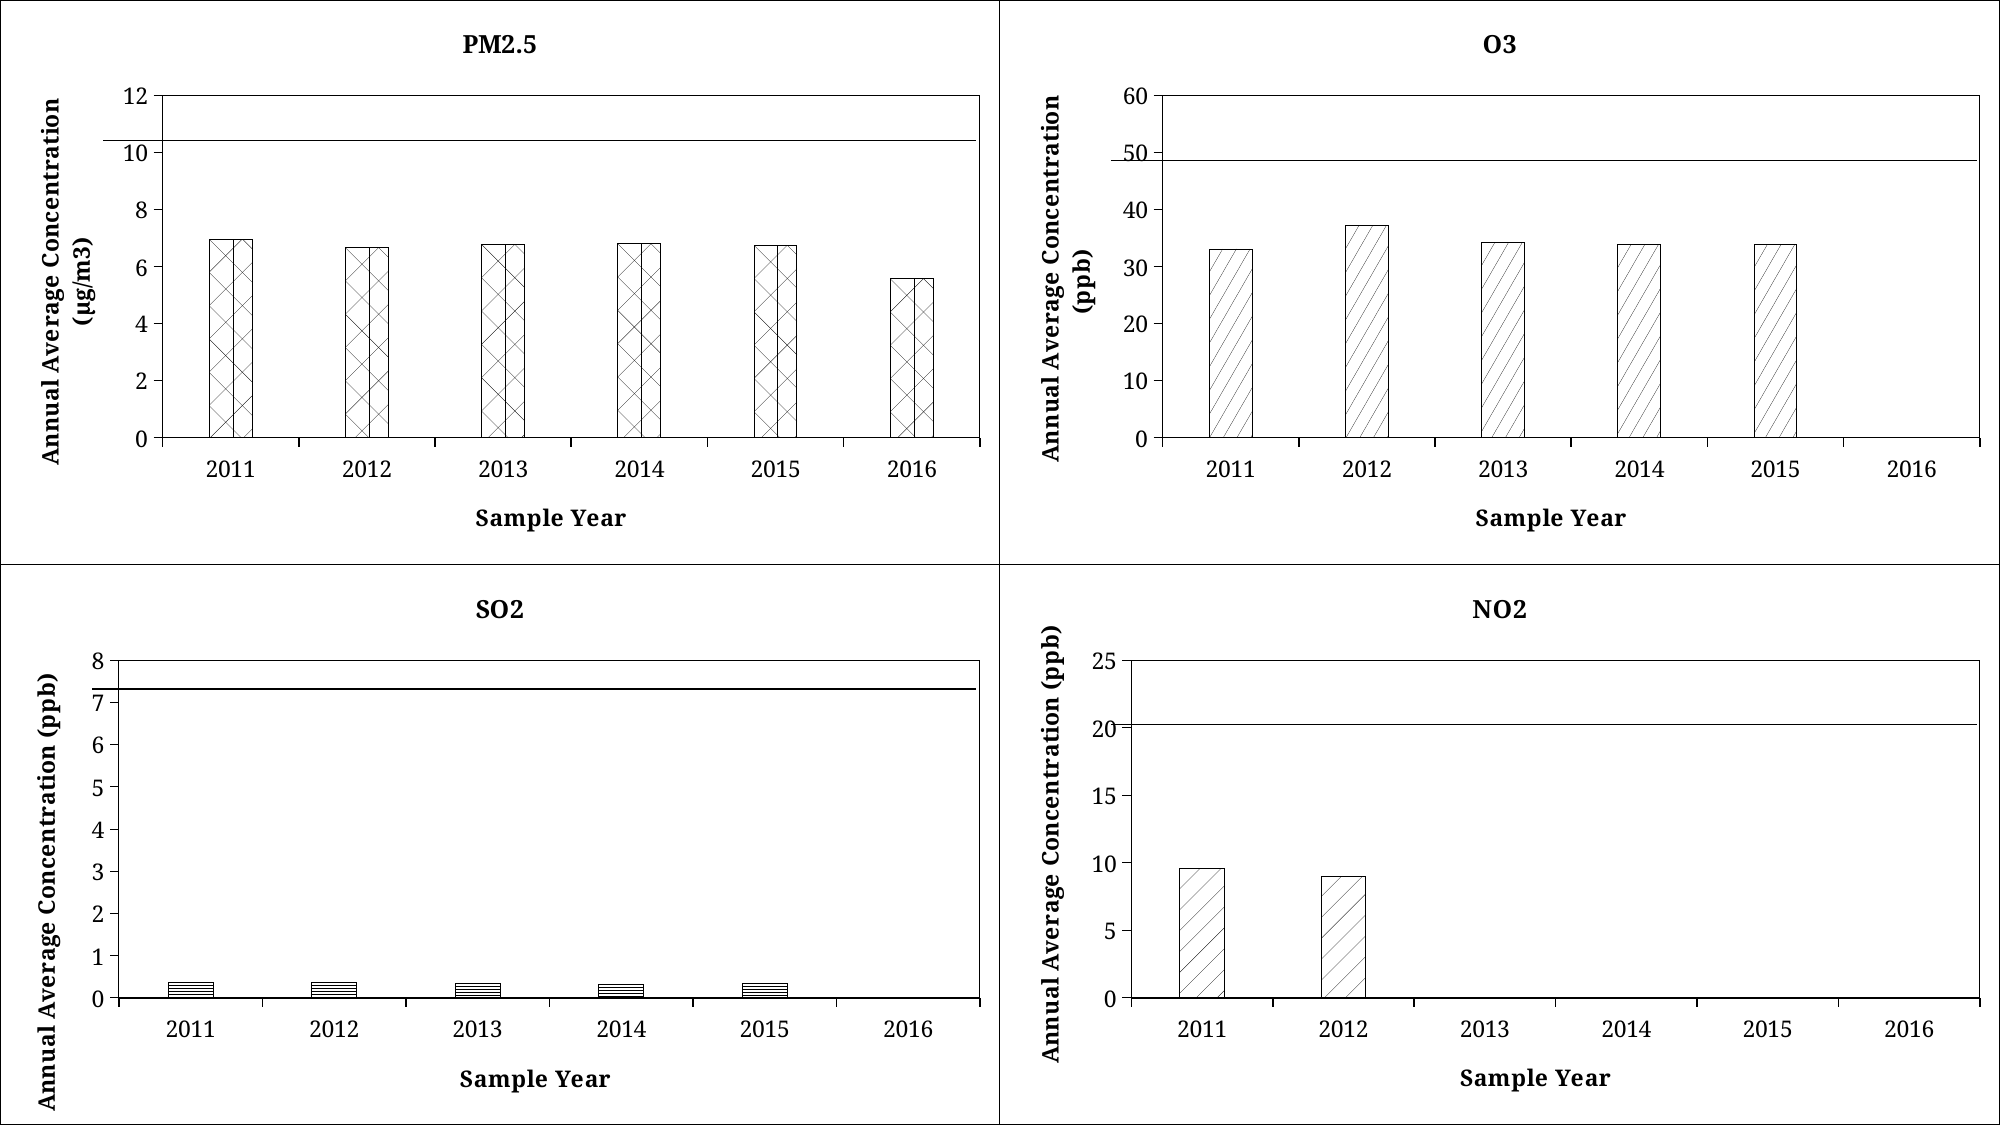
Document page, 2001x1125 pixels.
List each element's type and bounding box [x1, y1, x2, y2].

chart [0, 0, 2000, 1125]
